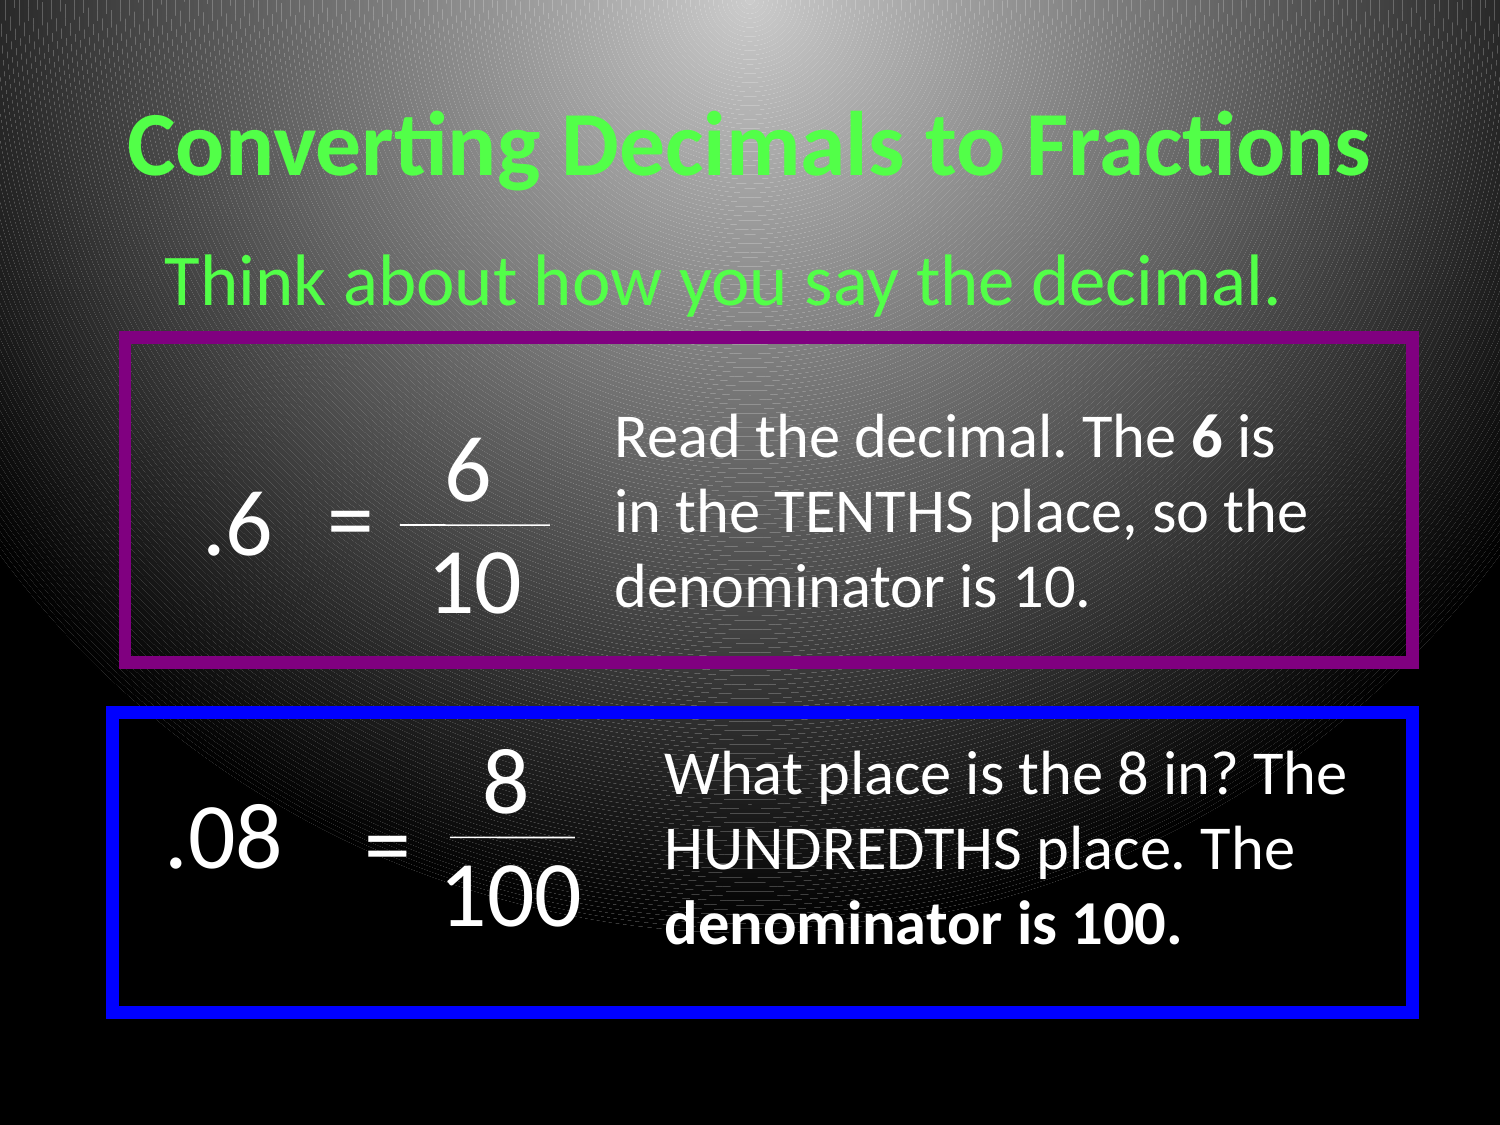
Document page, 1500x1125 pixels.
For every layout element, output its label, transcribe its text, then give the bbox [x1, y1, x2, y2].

text_box Think about how you say the decimal. [150, 224, 1388, 328]
title Converting Decimals to Fractions [75, 45, 1425, 233]
text_box [124, 337, 1413, 663]
text_box [112, 712, 1413, 1013]
text_box = [349, 774, 438, 903]
text_box .08 [149, 675, 300, 895]
text_box 6 10 [412, 663, 575, 704]
text_box What place is the 8 in? The HUNDREDTHS place. The denominator is 100. [649, 725, 1400, 965]
